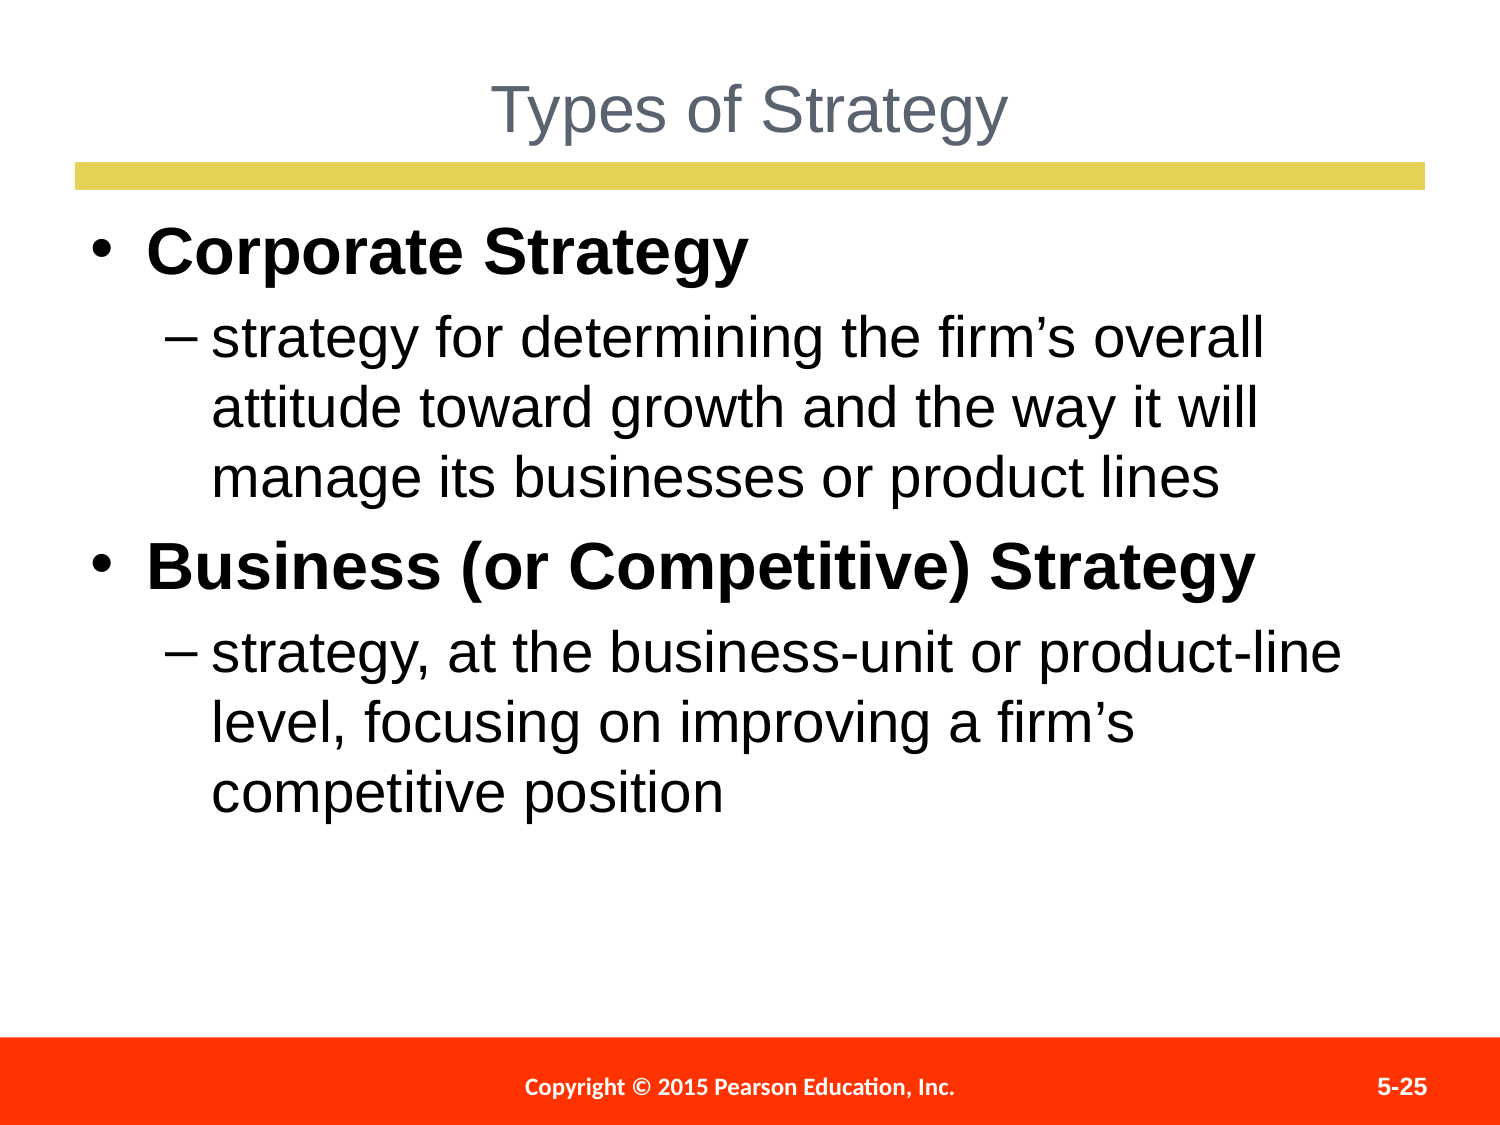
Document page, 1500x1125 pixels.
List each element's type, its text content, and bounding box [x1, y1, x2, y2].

title Types of Strategy [74, 12, 1426, 199]
list Corporate Strategy strategy for determining the firm’s overall attitude toward growth and the way it will manage its businesses or product lines Business (or Competitive) Strategy strategy, at the business-unit or product-line level, focusing on improving a firm’s competitive position [74, 199, 1426, 1006]
